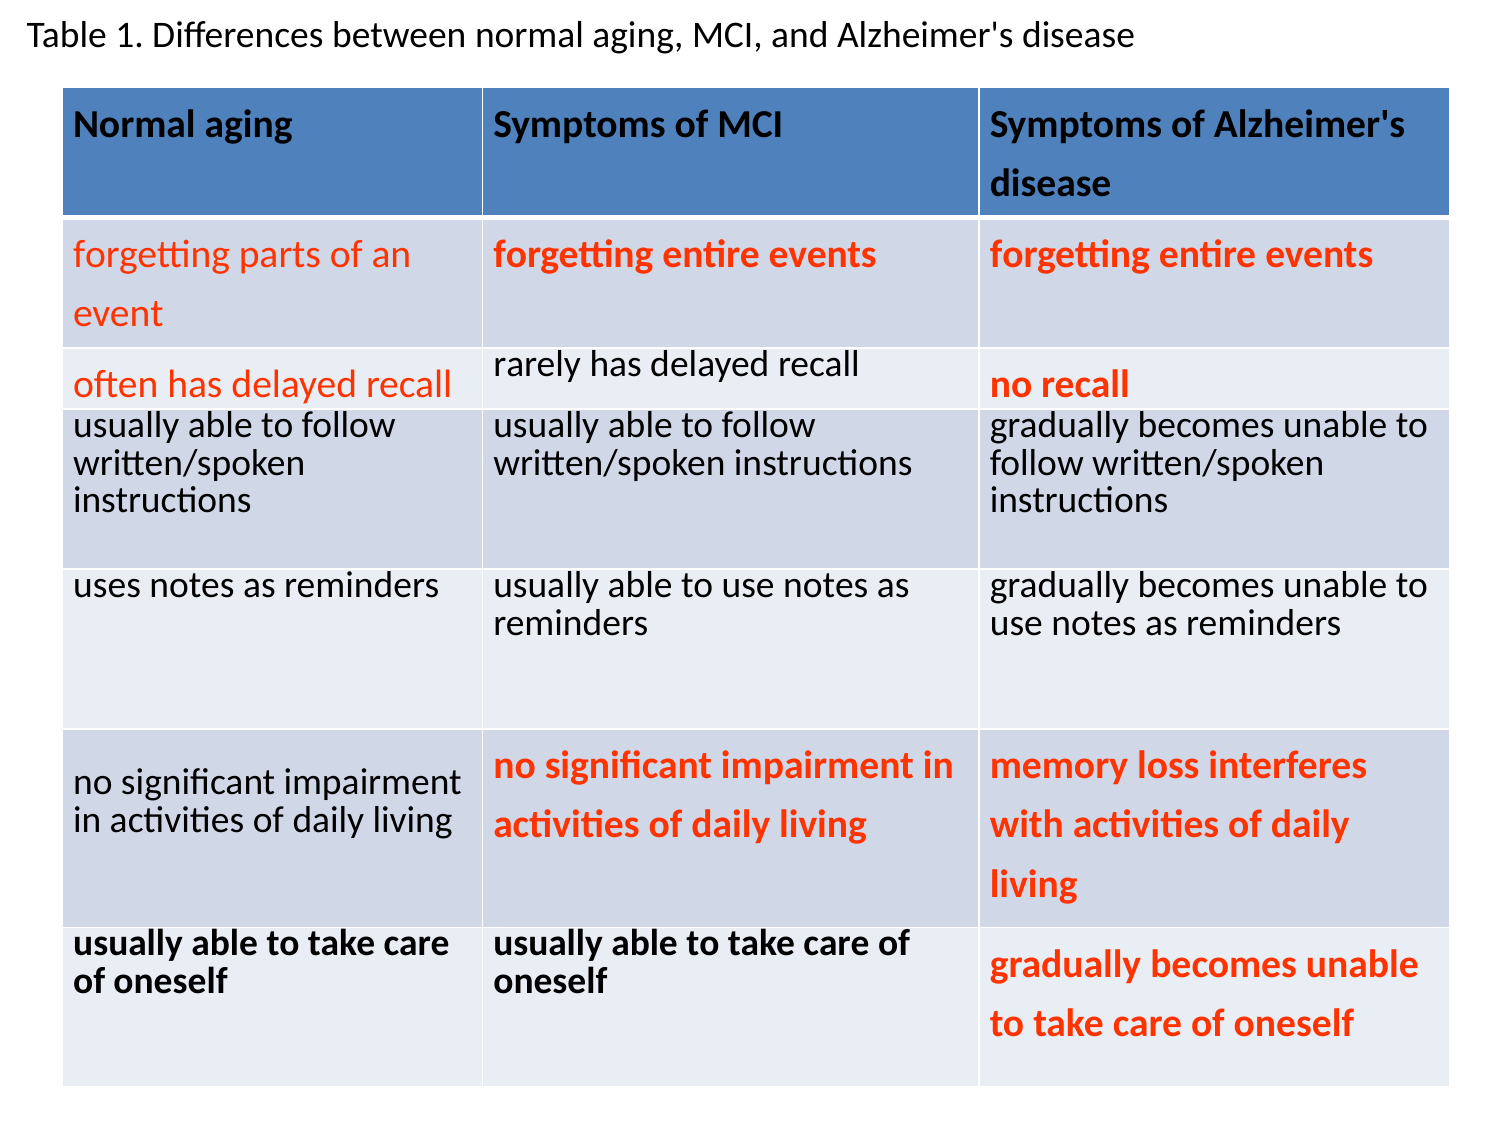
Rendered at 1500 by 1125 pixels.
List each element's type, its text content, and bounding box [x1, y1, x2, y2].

table_cell no significant impairment in activities of daily living [63, 730, 482, 927]
text_box Table 1. Differences between normal aging, MCI, and Alzheimer's disease [11, 2, 1152, 63]
table_cell usually able to use notes as reminders [483, 570, 978, 728]
table_cell forgetting entire events [980, 220, 1449, 347]
table_cell forgetting parts of an event [63, 220, 482, 347]
table_cell usually able to follow written/spoken instructions [63, 410, 482, 568]
table_cell usually able to follow written/spoken instructions [483, 410, 978, 568]
table_header Symptoms of Alzheimer's disease [980, 88, 1449, 215]
table_header Symptoms of MCI [483, 88, 978, 215]
table_cell uses notes as reminders [63, 570, 482, 728]
table_cell often has delayed recall [63, 349, 482, 408]
table_cell forgetting entire events [483, 220, 978, 347]
table_cell rarely has delayed recall [483, 349, 978, 408]
table_cell usually able to take care of oneself [63, 928, 482, 1086]
table_cell gradually becomes unable to follow written/spoken instructions [980, 410, 1449, 568]
table_cell memory loss interferes with activities of daily living [980, 730, 1449, 927]
table_cell no recall [980, 349, 1449, 408]
table_cell usually able to take care of oneself [483, 928, 978, 1086]
table_header Normal aging [63, 88, 482, 215]
table_cell no significant impairment in activities of daily living [483, 730, 978, 927]
table_cell gradually becomes unable to use notes as reminders [980, 570, 1449, 728]
table_cell gradually becomes unable to take care of oneself [980, 928, 1449, 1086]
